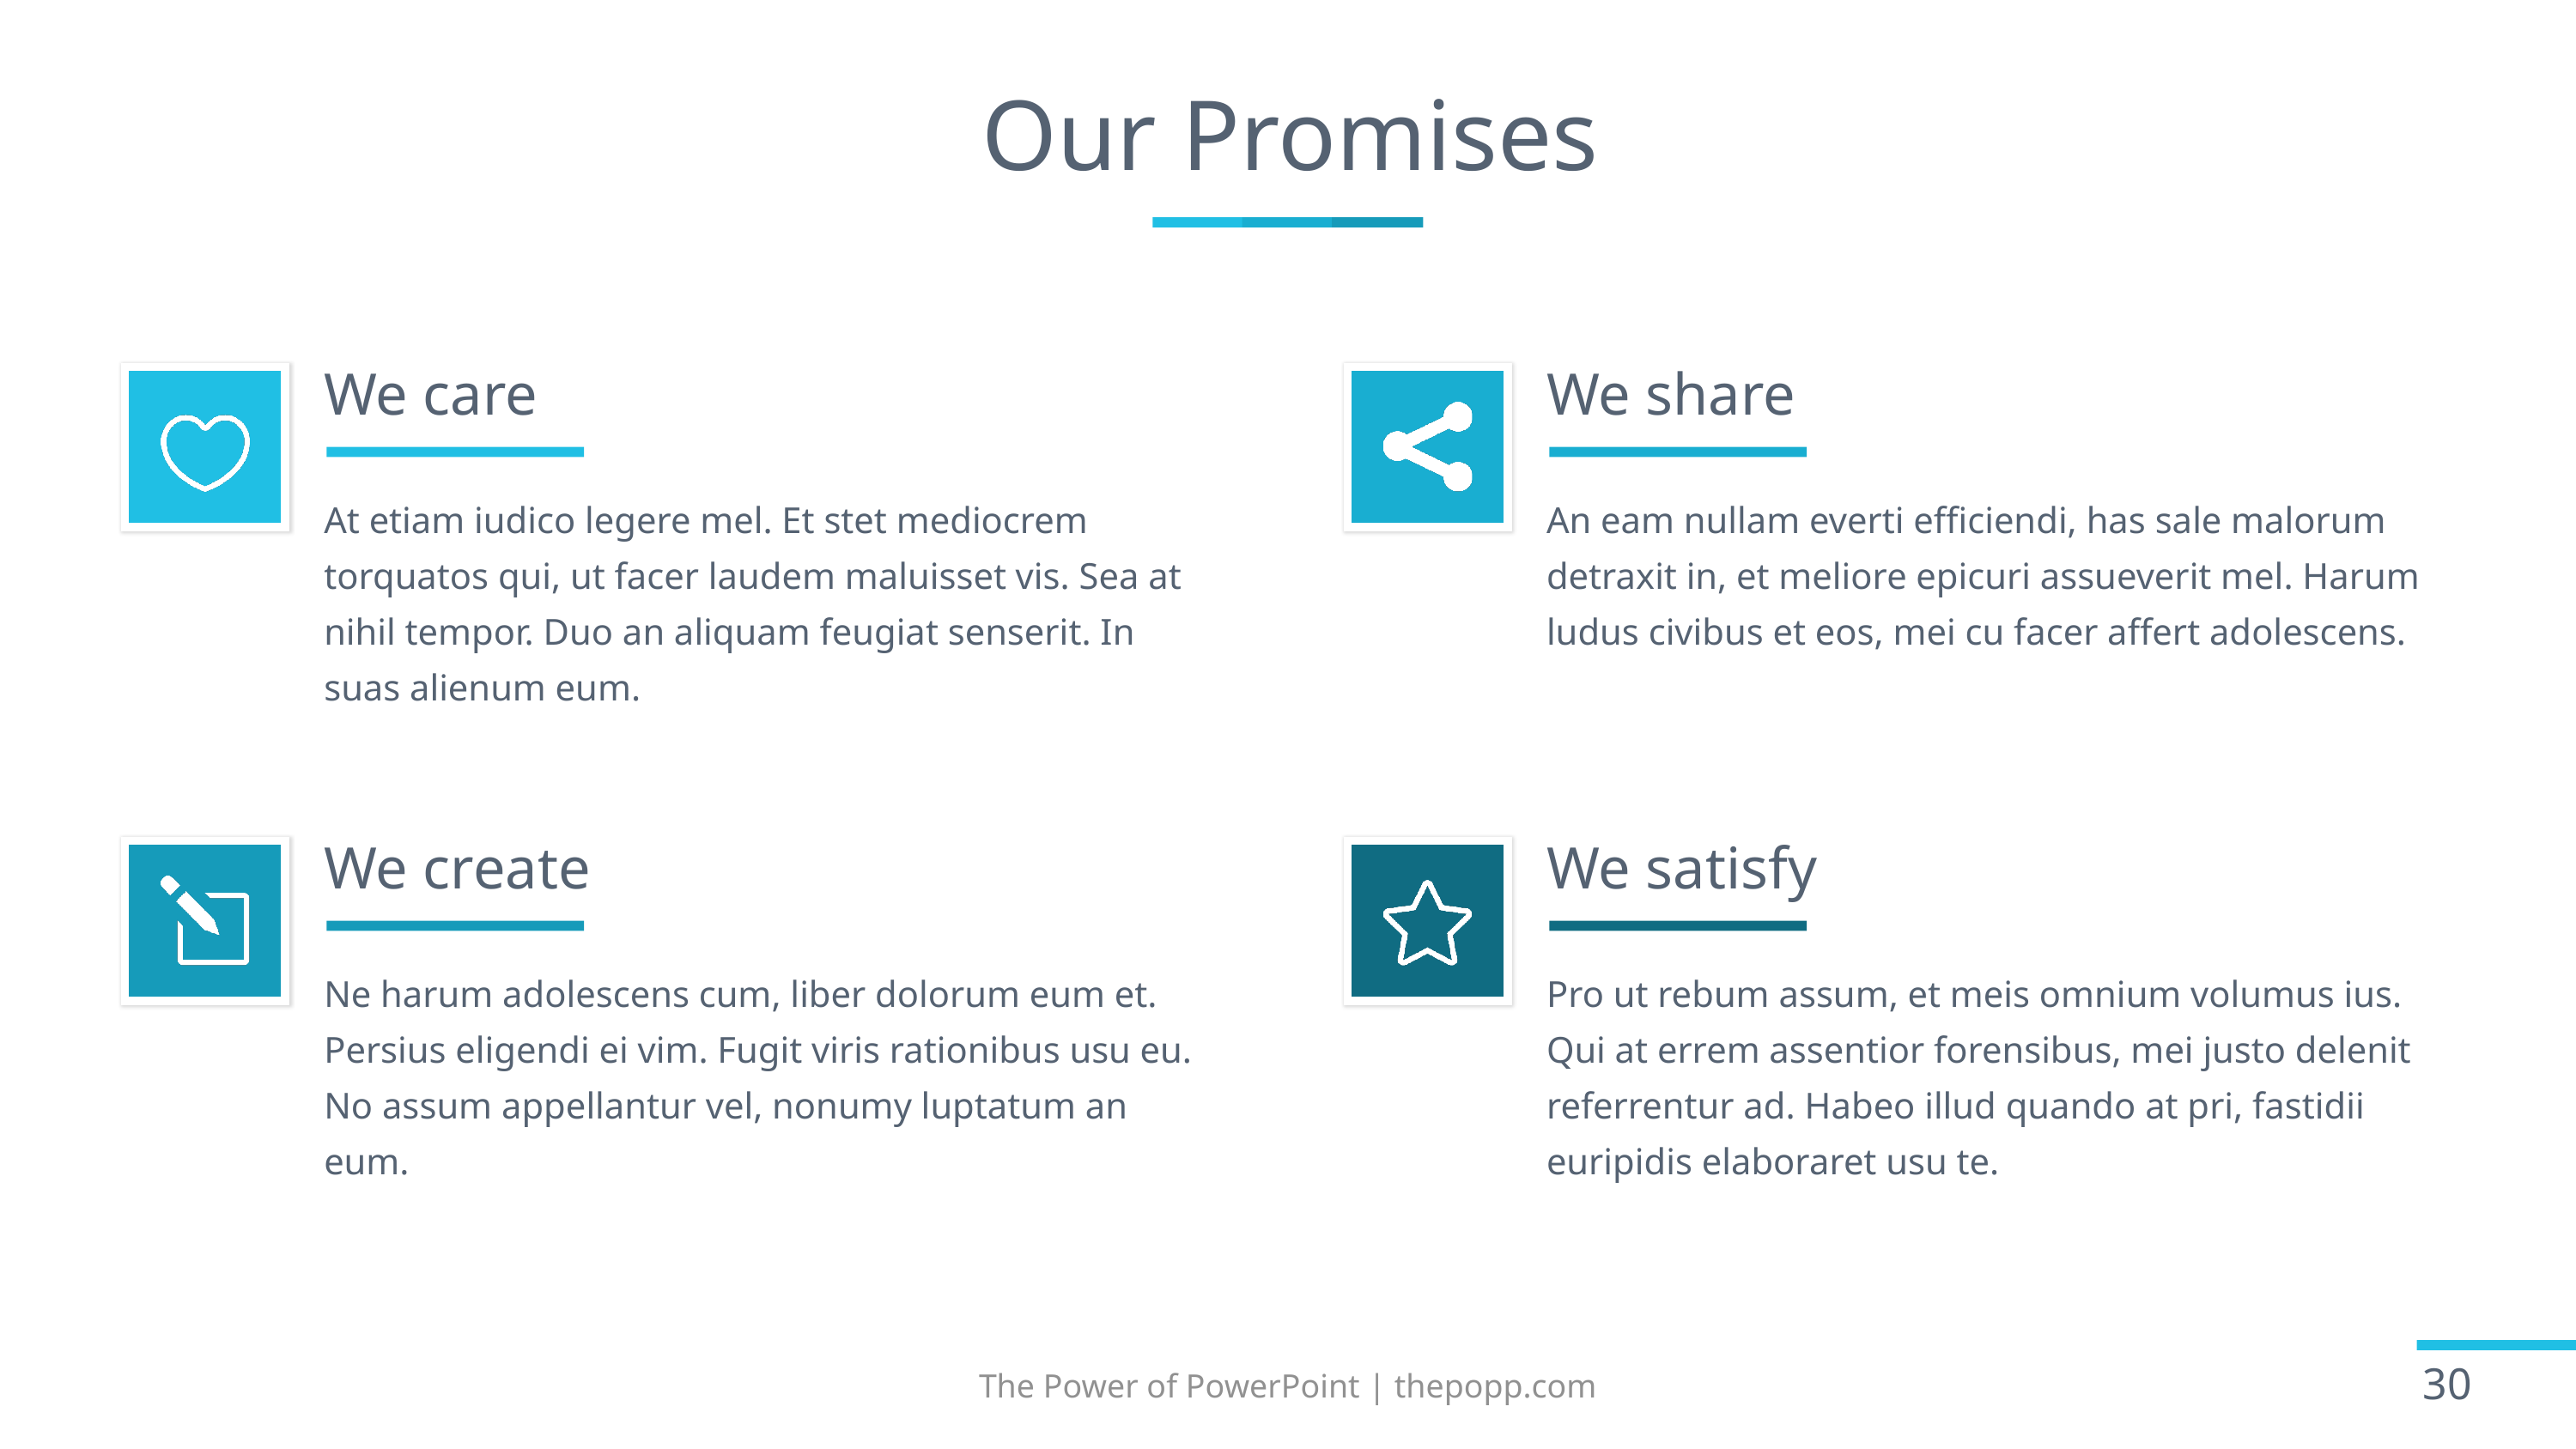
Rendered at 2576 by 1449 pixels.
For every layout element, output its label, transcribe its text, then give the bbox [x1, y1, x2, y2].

list An eam nullam everti efficiendi, has sale malorum detraxit in, et meliore epicuri assueverit mel. Harum ludus civibus et eos, mei cu facer affert adolescens. [1534, 478, 2439, 768]
list We create [311, 813, 1217, 919]
list We care [311, 339, 1217, 445]
slide_number 30 [2409, 1351, 2576, 1421]
list At etiam iudico legere mel. Et stet mediocrem torquatos qui, ut facer laudem maluisset vis. Sea at nihil tempor. Duo an aliquam feugiat senserit. In suas alienum eum. [311, 478, 1217, 768]
list We share [1534, 339, 2439, 445]
footer The Power of PowerPoint | thepopp.com [853, 1349, 1723, 1427]
list Pro ut rebum assum, et meis omnium volumus ius. Qui at errem assentior forensibus, mei justo delenit referrentur ad. Habeo illud quando at pri, fastidii euripidis elaboraret usu te. [1534, 952, 2439, 1242]
picture [1382, 402, 1473, 492]
picture [161, 402, 250, 492]
title Our Promises [69, 49, 2512, 230]
picture [161, 876, 250, 966]
list We satisfy [1534, 813, 2439, 919]
picture [1382, 876, 1473, 966]
list Ne harum adolescens cum, liber dolorum eum et. Persius eligendi ei vim. Fugit viris rationibus usu eu. No assum appellantur vel, nonumy luptatum an eum. [311, 952, 1217, 1242]
